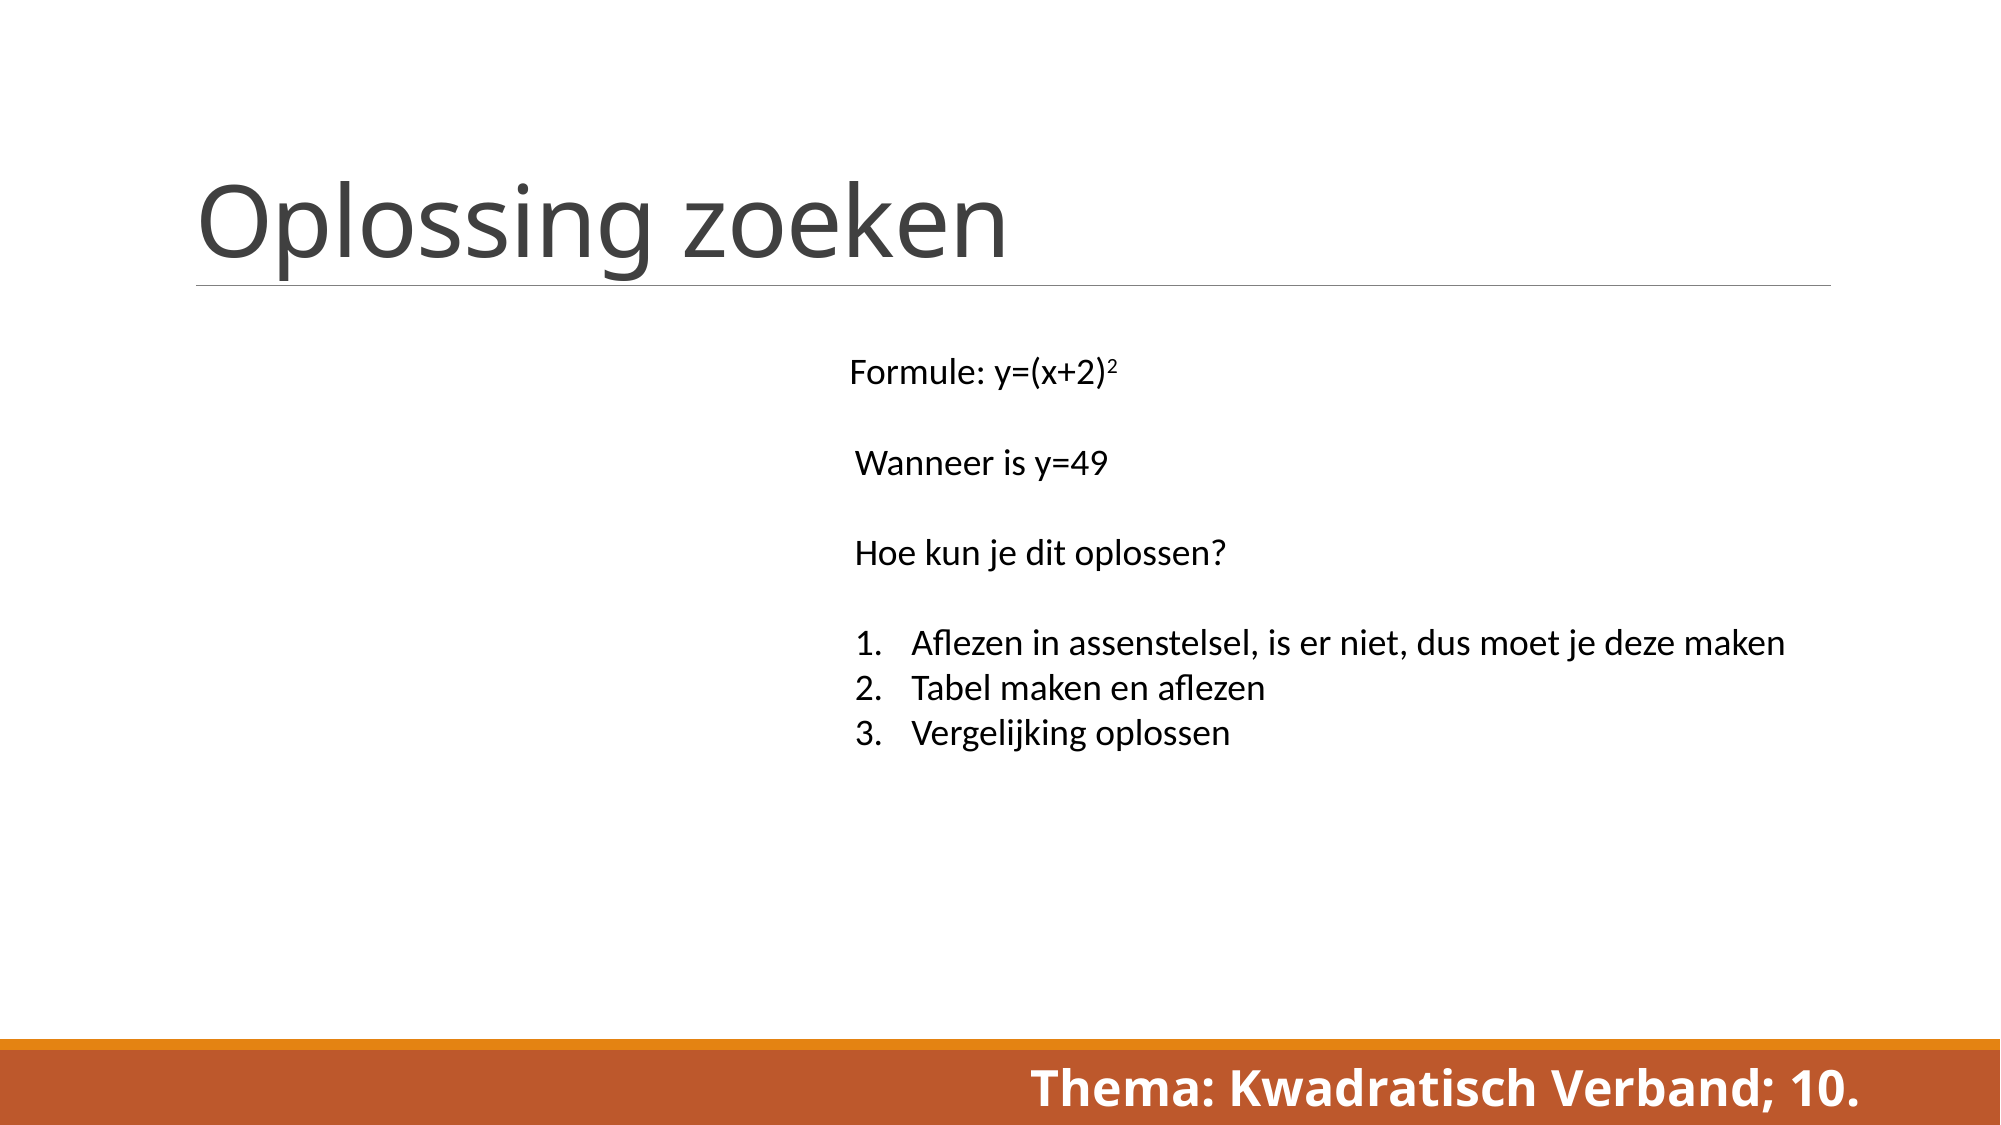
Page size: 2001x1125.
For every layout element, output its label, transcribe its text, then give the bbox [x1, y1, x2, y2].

text_box Thema: Kwadratisch Verband; 10. Oplossing zoeken [906, 1049, 1985, 1125]
text_box Wanneer is y=49 Hoe kun je dit oplossen? Aflezen in assenstelsel, is er niet, dus moet je deze maken Tabel maken en aflezen Vergelijking oplossen [840, 430, 1802, 761]
title Oplossing zoeken [180, 47, 1830, 285]
text_box Formule: y=(x+2)2 [834, 339, 1177, 490]
